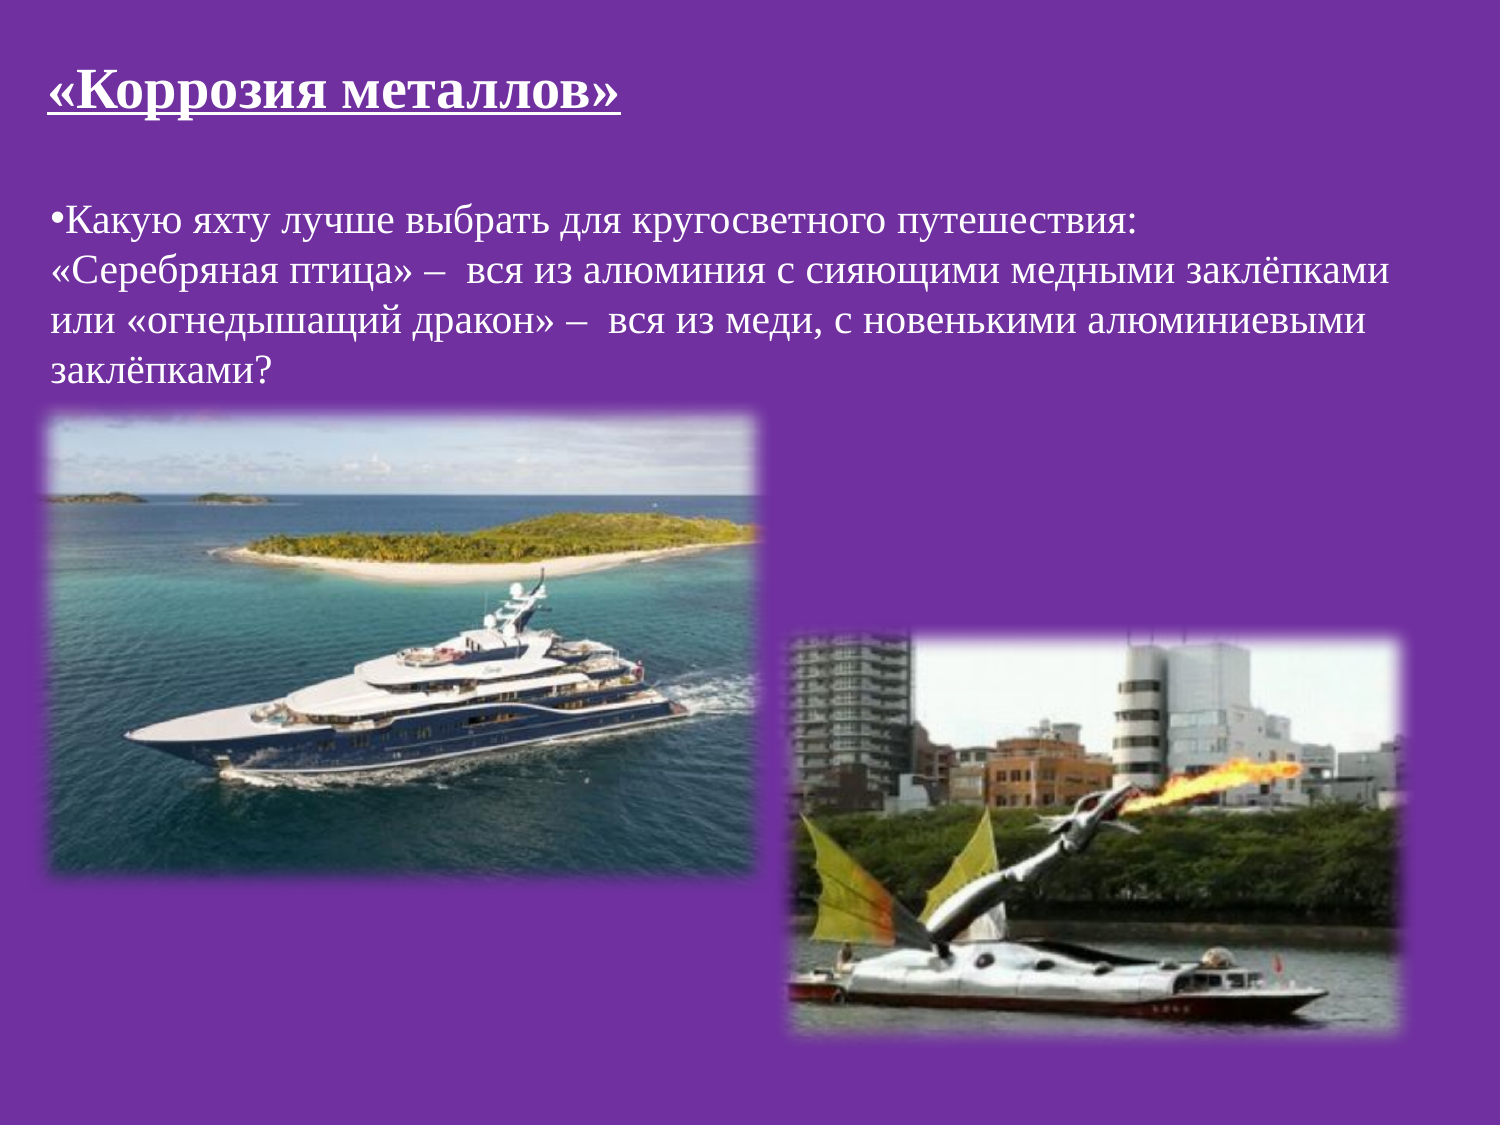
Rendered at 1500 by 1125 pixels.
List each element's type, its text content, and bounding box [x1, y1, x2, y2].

text_box Какую яхту лучше выбрать для кругосветного путешествия: «Серебряная птица» – вся из алюминия с сияющими медными заклёпками или «огнедышащий дракон» – вся из меди, с новенькими алюминиевыми заклёпками? [35, 184, 1416, 400]
text_box «Коррозия металлов» [32, 42, 636, 128]
picture [29, 396, 1417, 1051]
